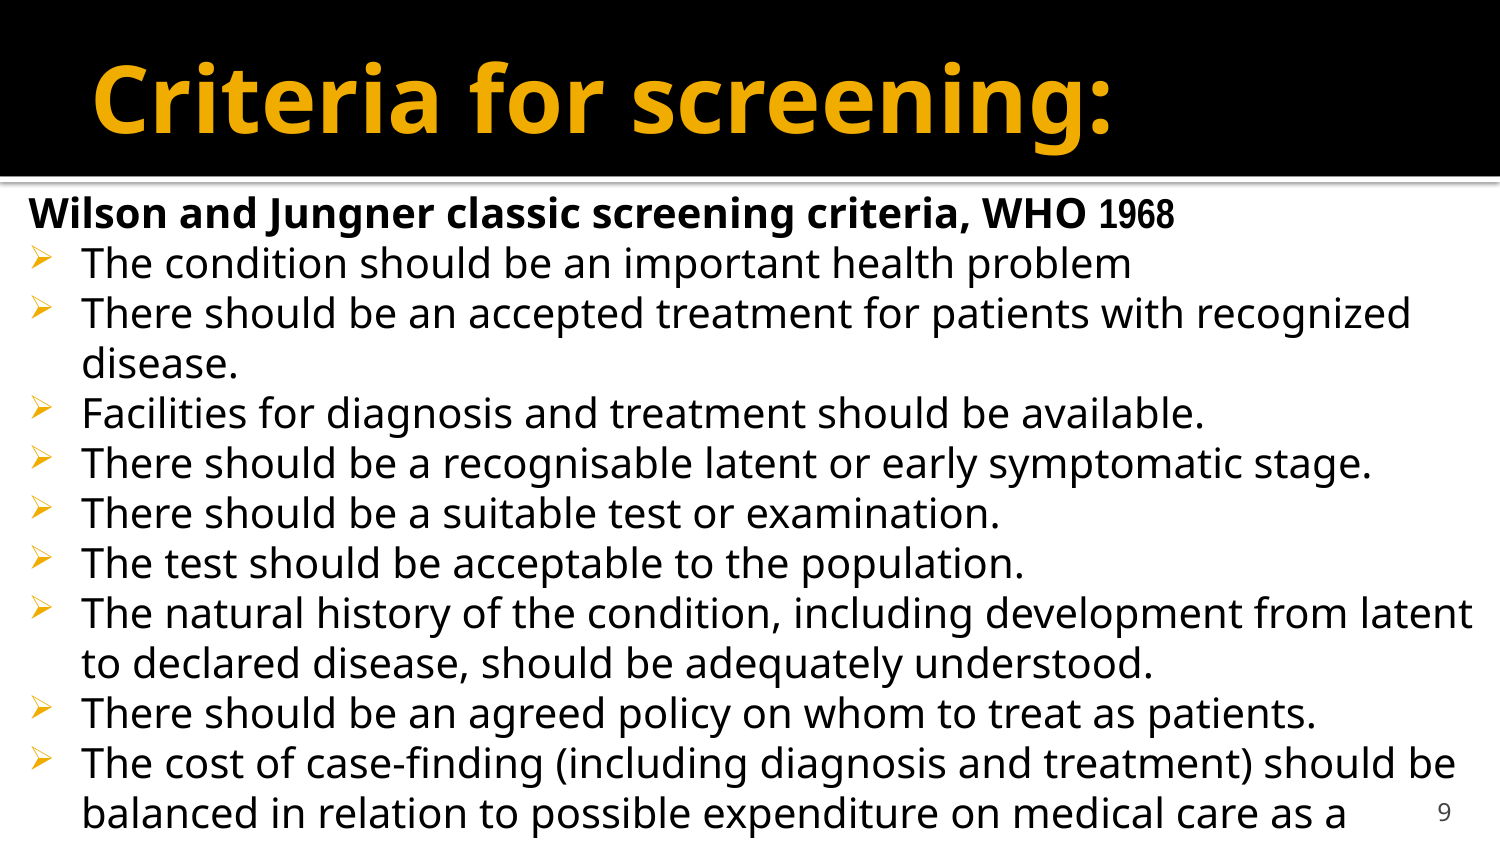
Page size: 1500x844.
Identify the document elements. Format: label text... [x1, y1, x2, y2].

slide_number 9 [1345, 796, 1467, 831]
title Criteria for screening: [75, 19, 1425, 171]
list Wilson and Jungner classic screening criteria, WHO 1968 The condition should be an important health problem There should be an accepted treatment for patients with recognized disease. Facilities for diagnosis and treatment should be available. There should be a recognisable latent or early symptomatic stage. There should be a suitable test or examination. The test should be acceptable to the population. The natural history of the condition, including development from latent to declared disease, should be adequately understood. There should be an agreed policy on whom to treat as patients. The cost of case-finding (including diagnosis and treatment) should be balanced in relation to possible expenditure on medical care as a whole. Case-finding should be a continuing process and not a 'once and for all' project. [0, 171, 1500, 844]
